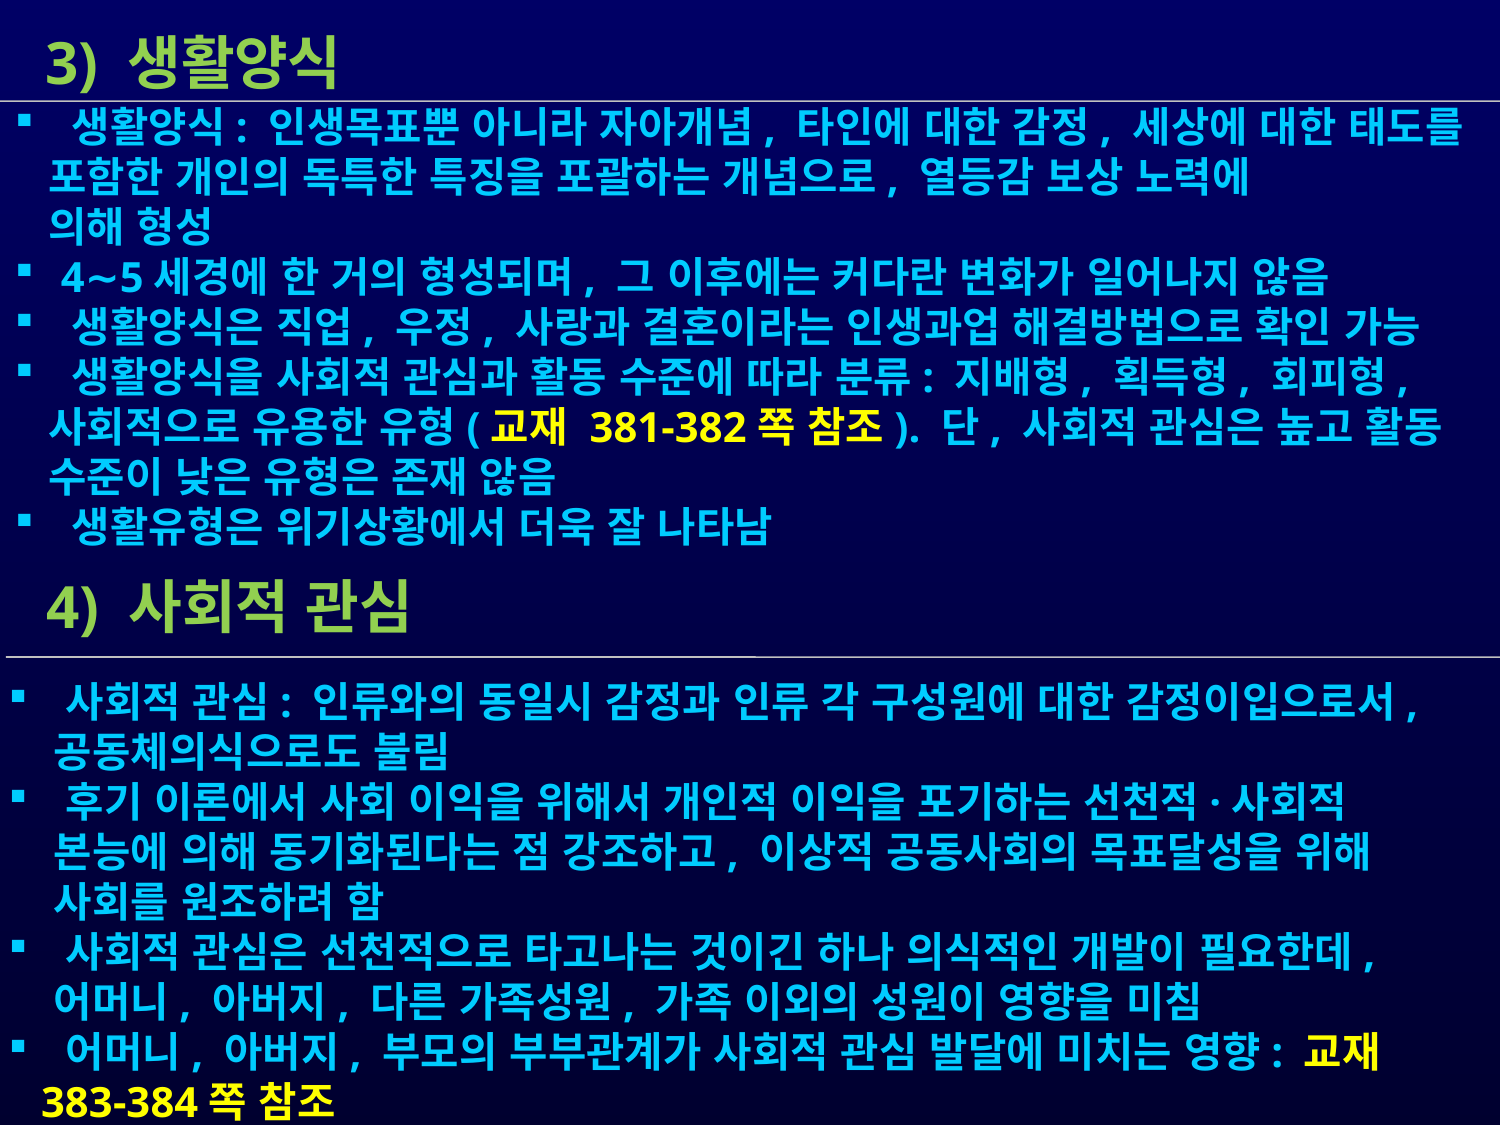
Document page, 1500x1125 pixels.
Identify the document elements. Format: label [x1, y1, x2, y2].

text_box [0, 18, 1500, 1125]
